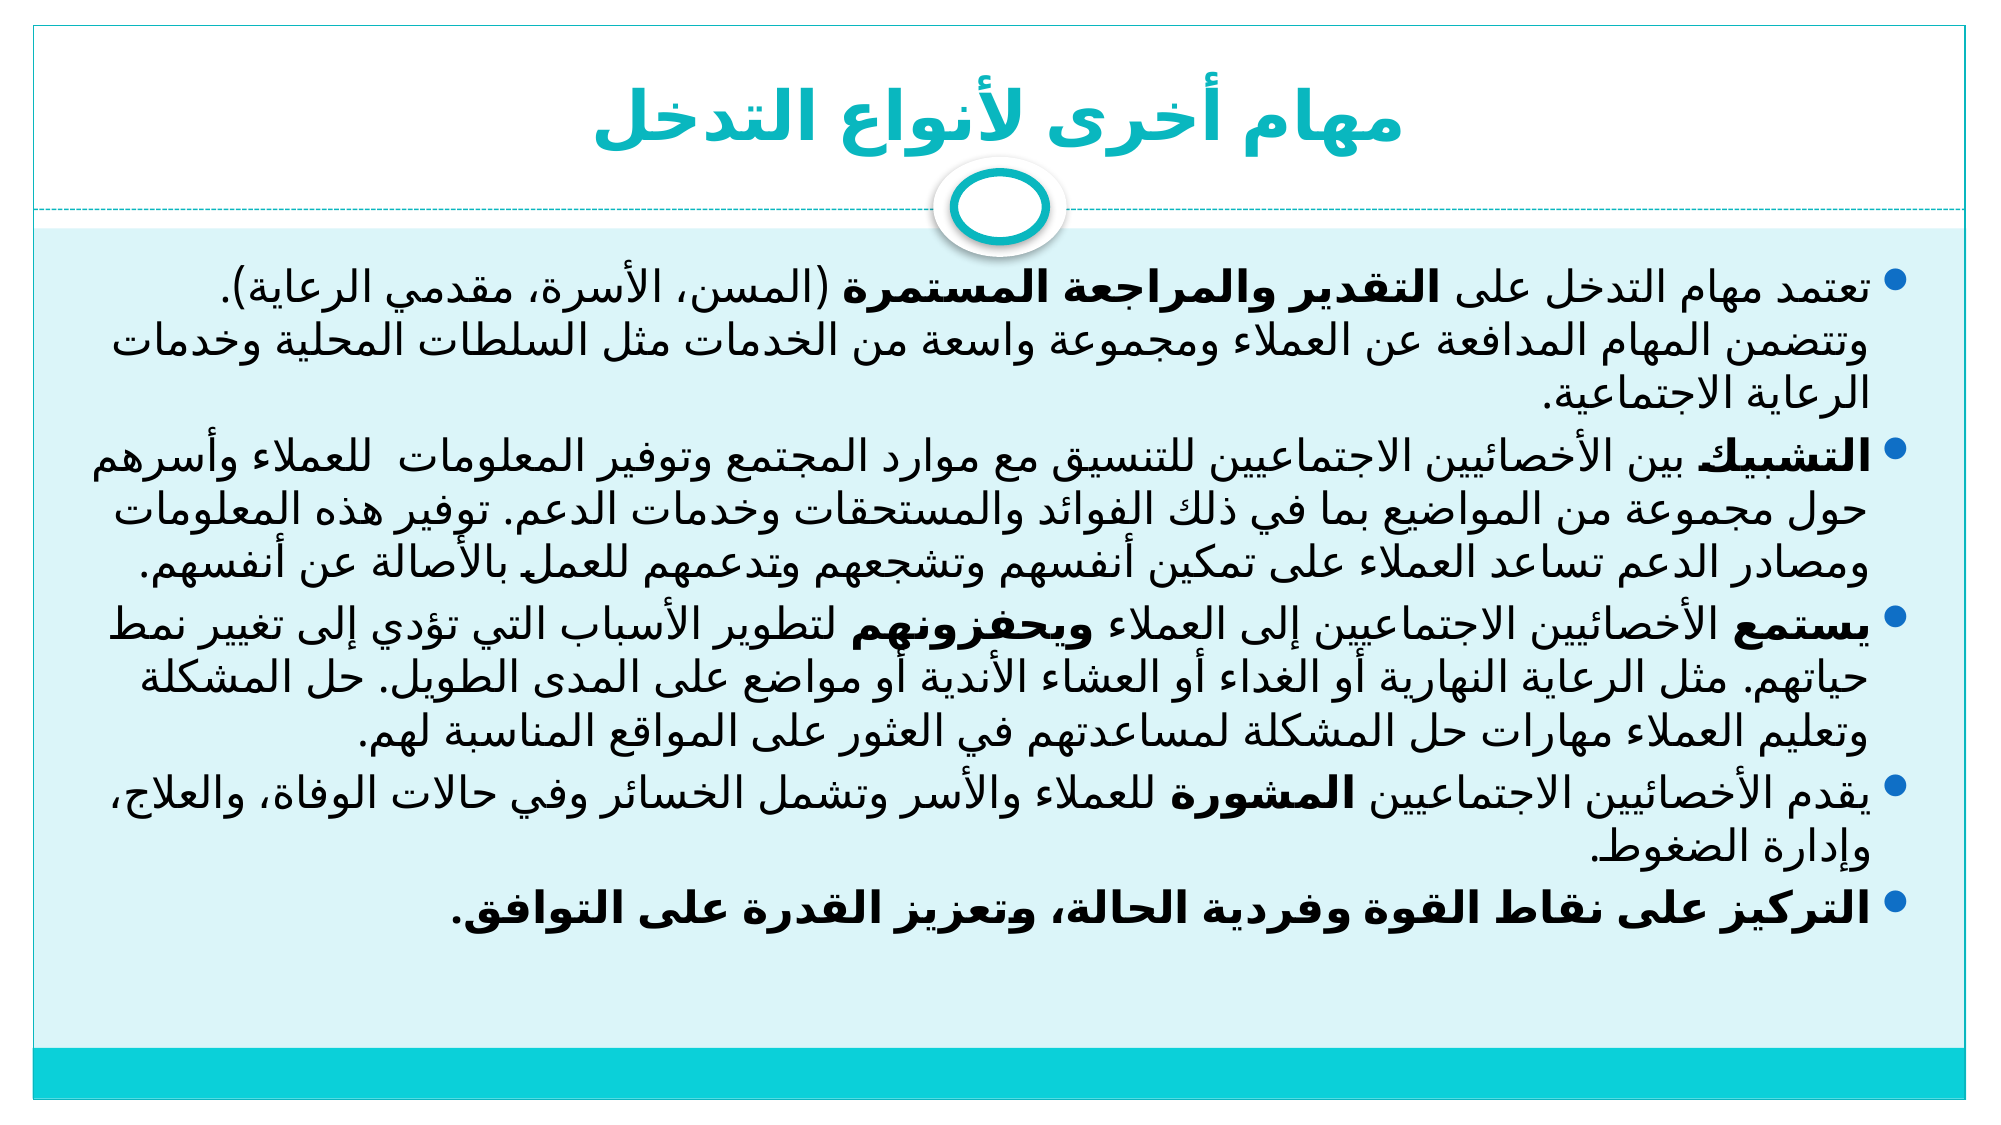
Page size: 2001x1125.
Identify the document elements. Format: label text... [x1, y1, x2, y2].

title مهام أخرى لأنواع التدخل [66, 37, 1933, 162]
list تعتمد مهام التدخل على التقدير والمراجعة المستمرة (المسن، الأسرة، مقدمي الرعاية). وتتضمن المهام المدافعة عن العملاء ومجموعة واسعة من الخدمات مثل السلطات المحلية وخدمات الرعاية الاجتماعية. التشبيك بين الأخصائيين الاجتماعيين للتنسيق مع موارد المجتمع وتوفير المعلومات للعملاء وأسرهم حول مجموعة من المواضيع بما في ذلك الفوائد والمستحقات وخدمات الدعم. توفير هذه المعلومات ومصادر الدعم تساعد العملاء على تمكين أنفسهم وتشجعهم وتدعمهم للعمل بالأصالة عن أنفسهم. يستمع الأخصائيين الاجتماعيين إلى العملاء ويحفزونهم لتطوير الأسباب التي تؤدي إلى تغيير نمط حياتهم. مثل الرعاية النهارية أو الغداء أو العشاء الأندية أو مواضع على المدى الطويل. حل المشكلة وتعليم العملاء مهارات حل المشكلة لمساعدتهم في العثور على المواقع المناسبة لهم. يقدم الأخصائيين الاجتماعيين المشورة للعملاء والأسر وتشمل الخسائر وفي حالات الوفاة، والعلاج، وإدارة الضغوط. التركيز على نقاط القوة وفردية الحالة، وتعزيز القدرة على التوافق. [66, 250, 1926, 1001]
